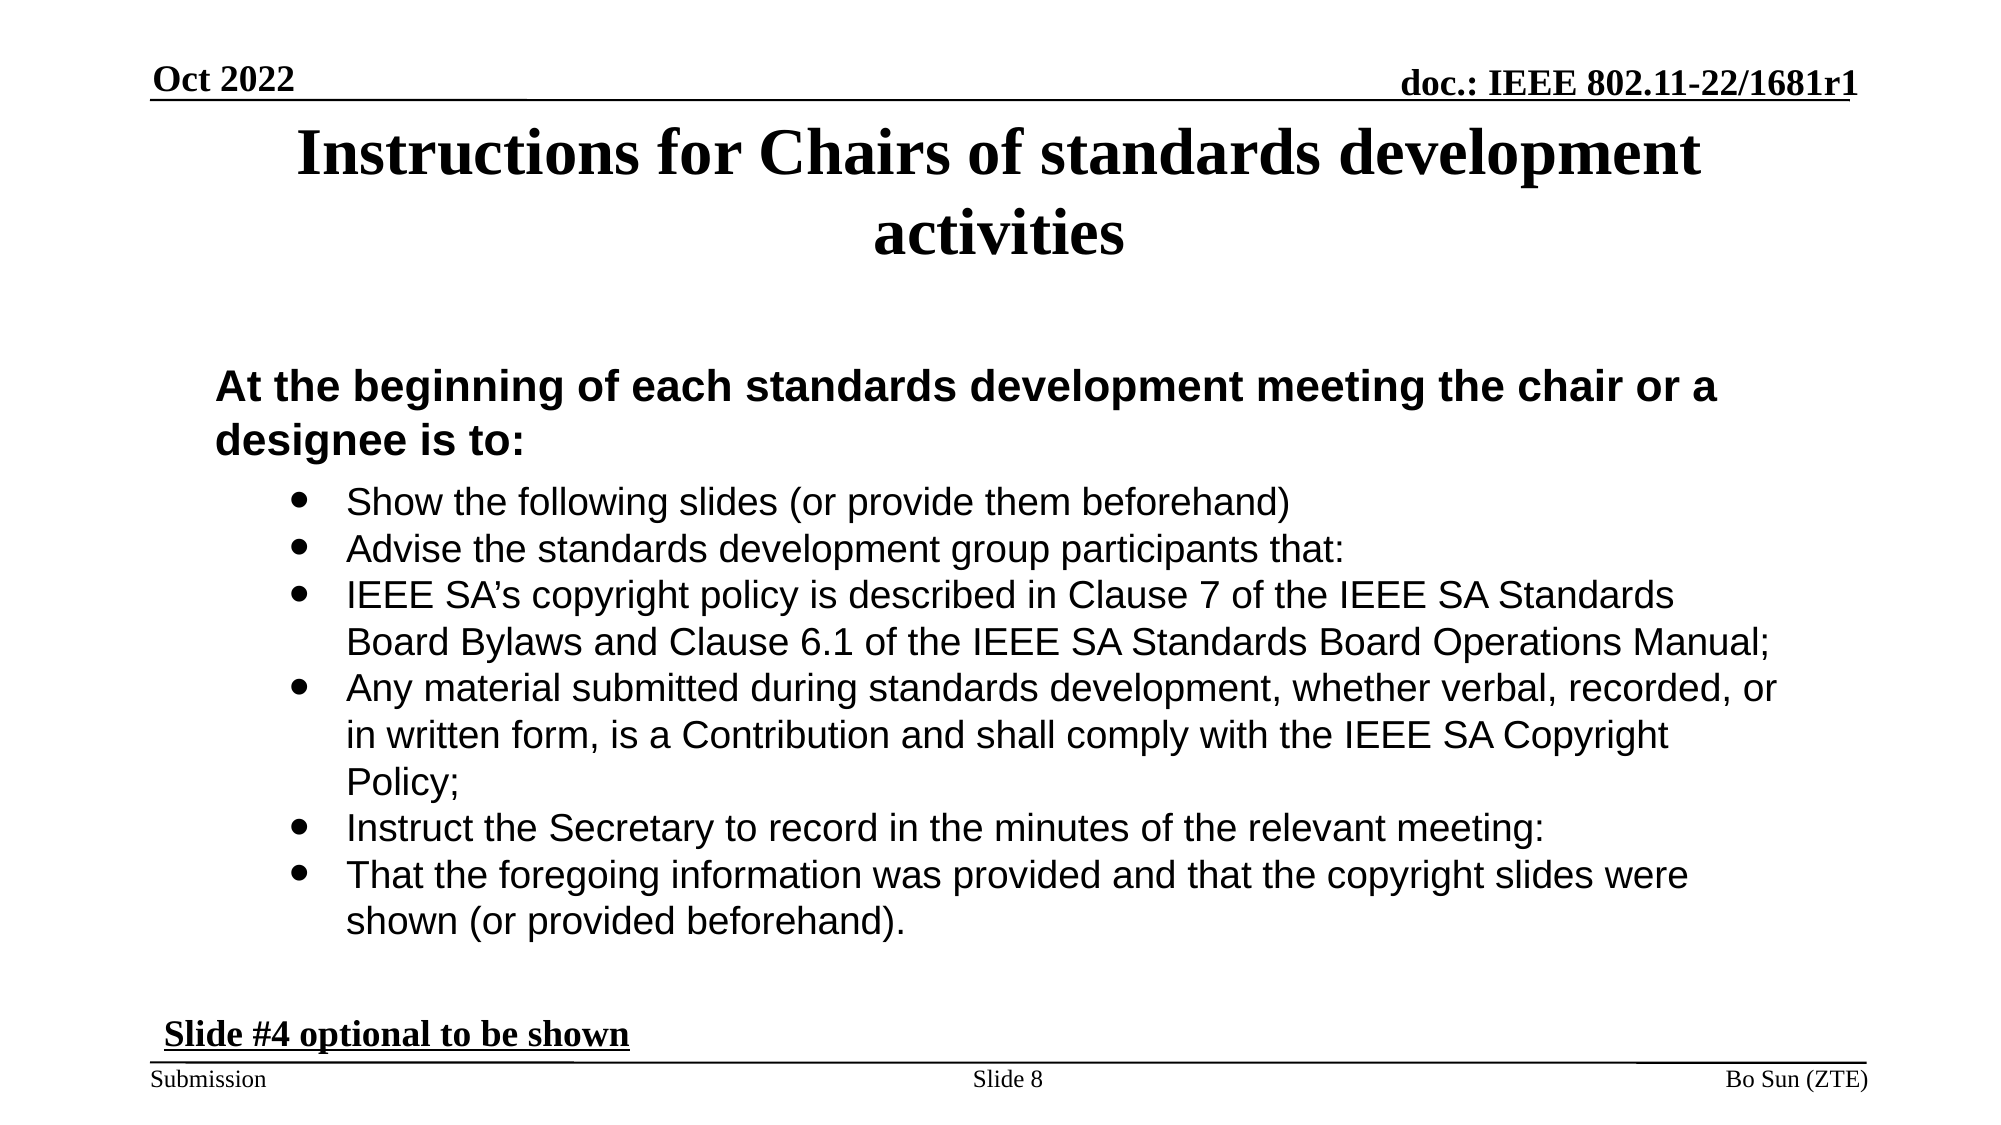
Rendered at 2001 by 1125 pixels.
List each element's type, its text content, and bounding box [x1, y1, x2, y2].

slide_number Slide 8 [949, 1061, 1067, 1123]
footer Bo Sun (ZTE) [1171, 1061, 1869, 1093]
text_box Slide #4 optional to be shown [149, 1002, 646, 1062]
text_box At the beginning of each standards development meeting the chair or a designee is to: Show the following slides (or provide them beforehand) Advise the standards development group participants that: IEEE SA’s copyright policy is described in Clause 7 of the IEEE SA Standards Board Bylaws and Clause 6.1 of the IEEE SA Standards Board Operations Manual; Any material submitted during standards development, whether verbal, recorded, or in written form, is a Contribution and shall comply with the IEEE SA Copyright Policy; Instruct the Secretary to record in the minutes of the relevant meeting: That the foregoing information was provided and that the copyright slides were shown (or provided beforehand). [200, 350, 1800, 913]
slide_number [152, 54, 563, 100]
text_box Instructions for Chairs of standards development activities [187, 100, 1813, 276]
